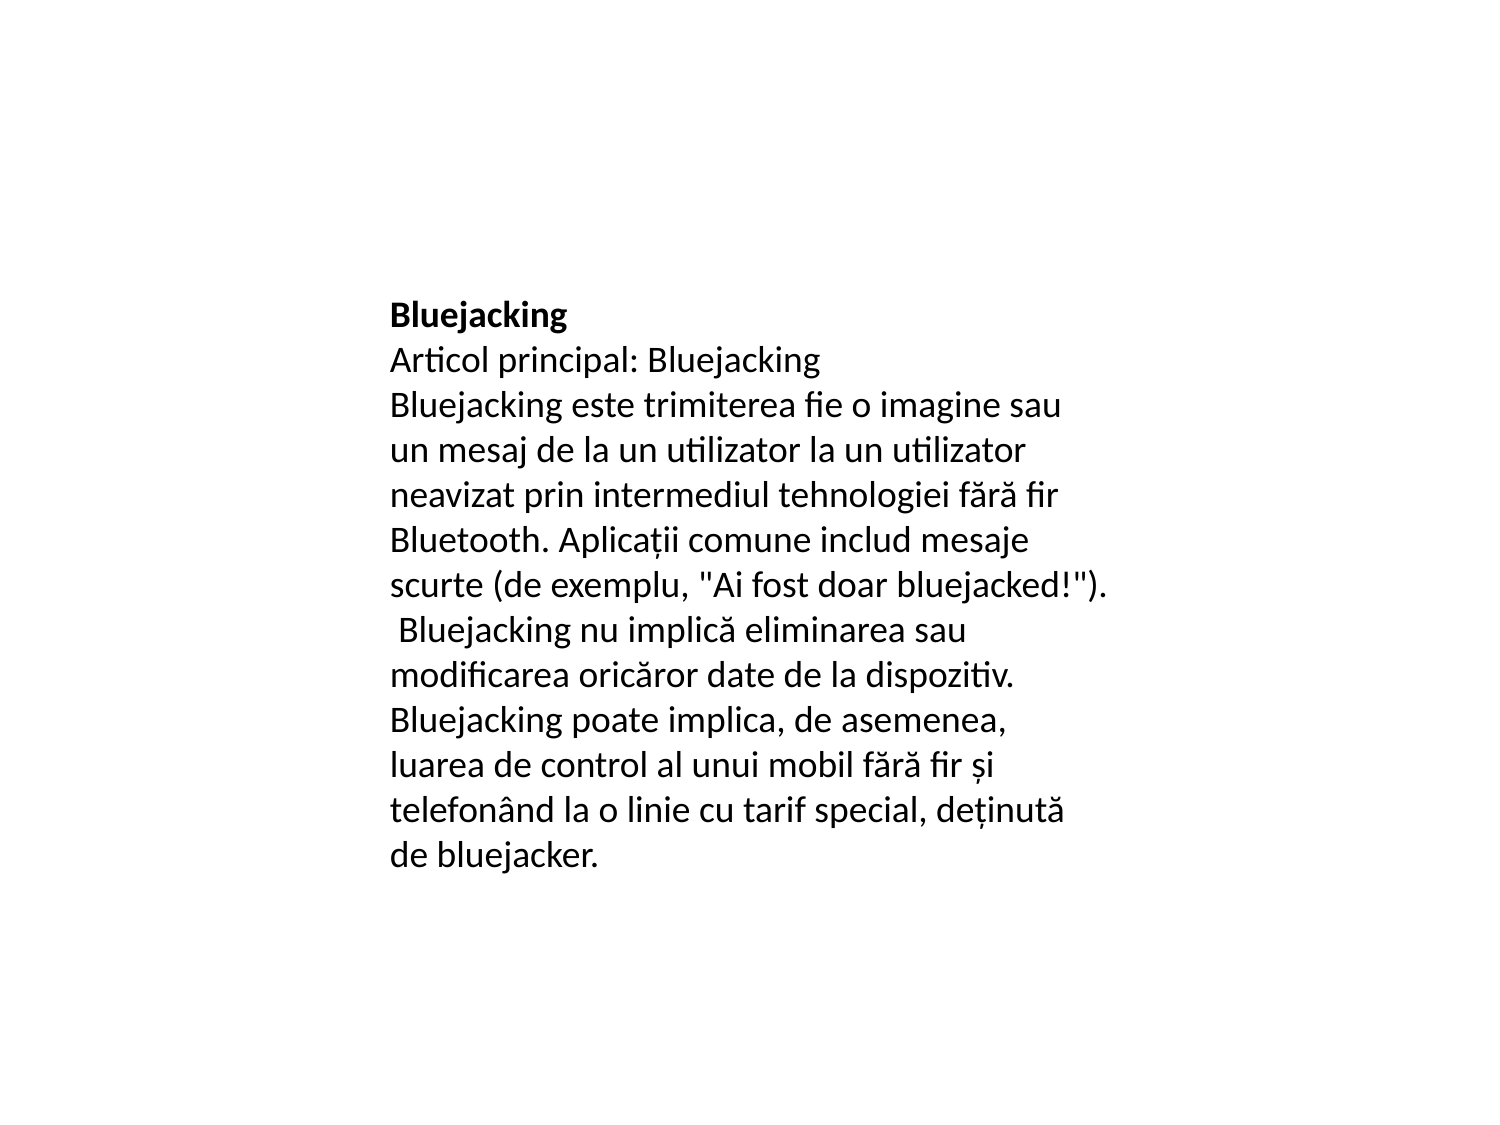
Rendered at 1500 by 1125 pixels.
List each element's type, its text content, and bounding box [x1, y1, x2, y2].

text_box Bluejacking Articol principal: Bluejacking Bluejacking este trimiterea fie o imagine sau un mesaj de la un utilizator la un utilizator neavizat prin intermediul tehnologiei fără fir Bluetooth. Aplicaţii comune includ mesaje scurte (de exemplu, "Ai fost doar bluejacked!"). Bluejacking nu implică eliminarea sau modificarea oricăror date de la dispozitiv. Bluejacking poate implica, de asemenea, luarea de control al unui mobil fără fir şi telefonând la o linie cu tarif special, deţinută de bluejacker. [374, 282, 1125, 882]
